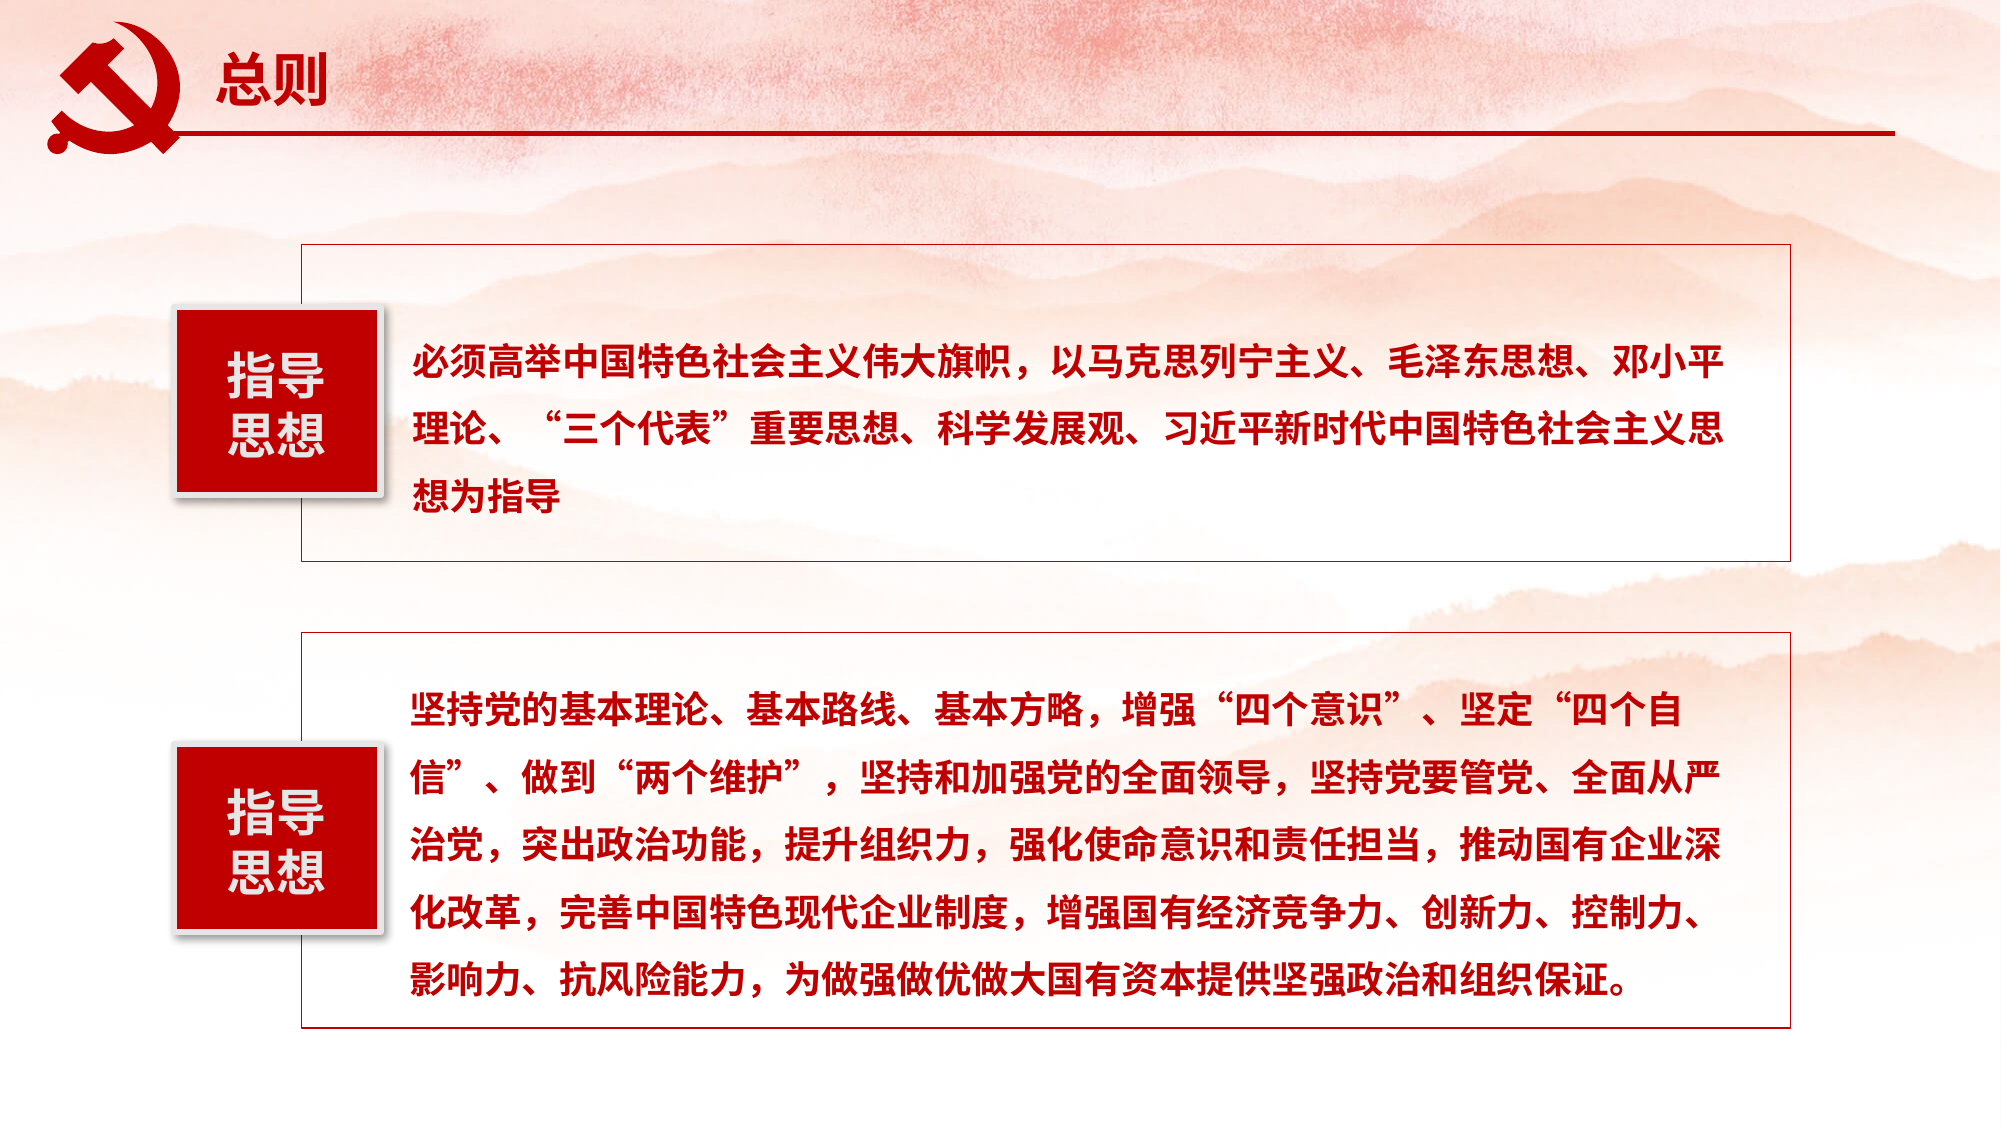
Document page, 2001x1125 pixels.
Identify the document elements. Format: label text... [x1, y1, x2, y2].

text_box [301, 632, 1791, 1029]
text_box [301, 244, 1791, 562]
text_box 总则 [199, 35, 983, 121]
text_box 指导 思想 [181, 774, 371, 909]
picture [0, 0, 2001, 1125]
text_box [173, 307, 381, 496]
text_box 指导 思想 [181, 337, 371, 472]
text_box [47, 21, 180, 155]
text_box [173, 743, 381, 933]
text_box 坚持党的基本理论、基本路线、基本方略，增强“四个意识”、坚定“四个自信”、做到“两个维护”，坚持和加强党的全面领导，坚持党要管党、全面从严治党，突出政治功能，提升组织力，强化使命意识和责任担当，推动国有企业深化改革，完善中国特色现代企业制度，增强国有经济竞争力、创新力、控制力、影响力、抗风险能力，为做强做优做大国有资本提供坚强政治和组织保证。 [394, 656, 1768, 1009]
text_box 必须高举中国特色社会主义伟大旗帜，以马克思列宁主义、毛泽东思想、邓小平理论、“三个代表”重要思想、科学发展观、习近平新时代中国特色社会主义思想为指导 [397, 307, 1742, 526]
